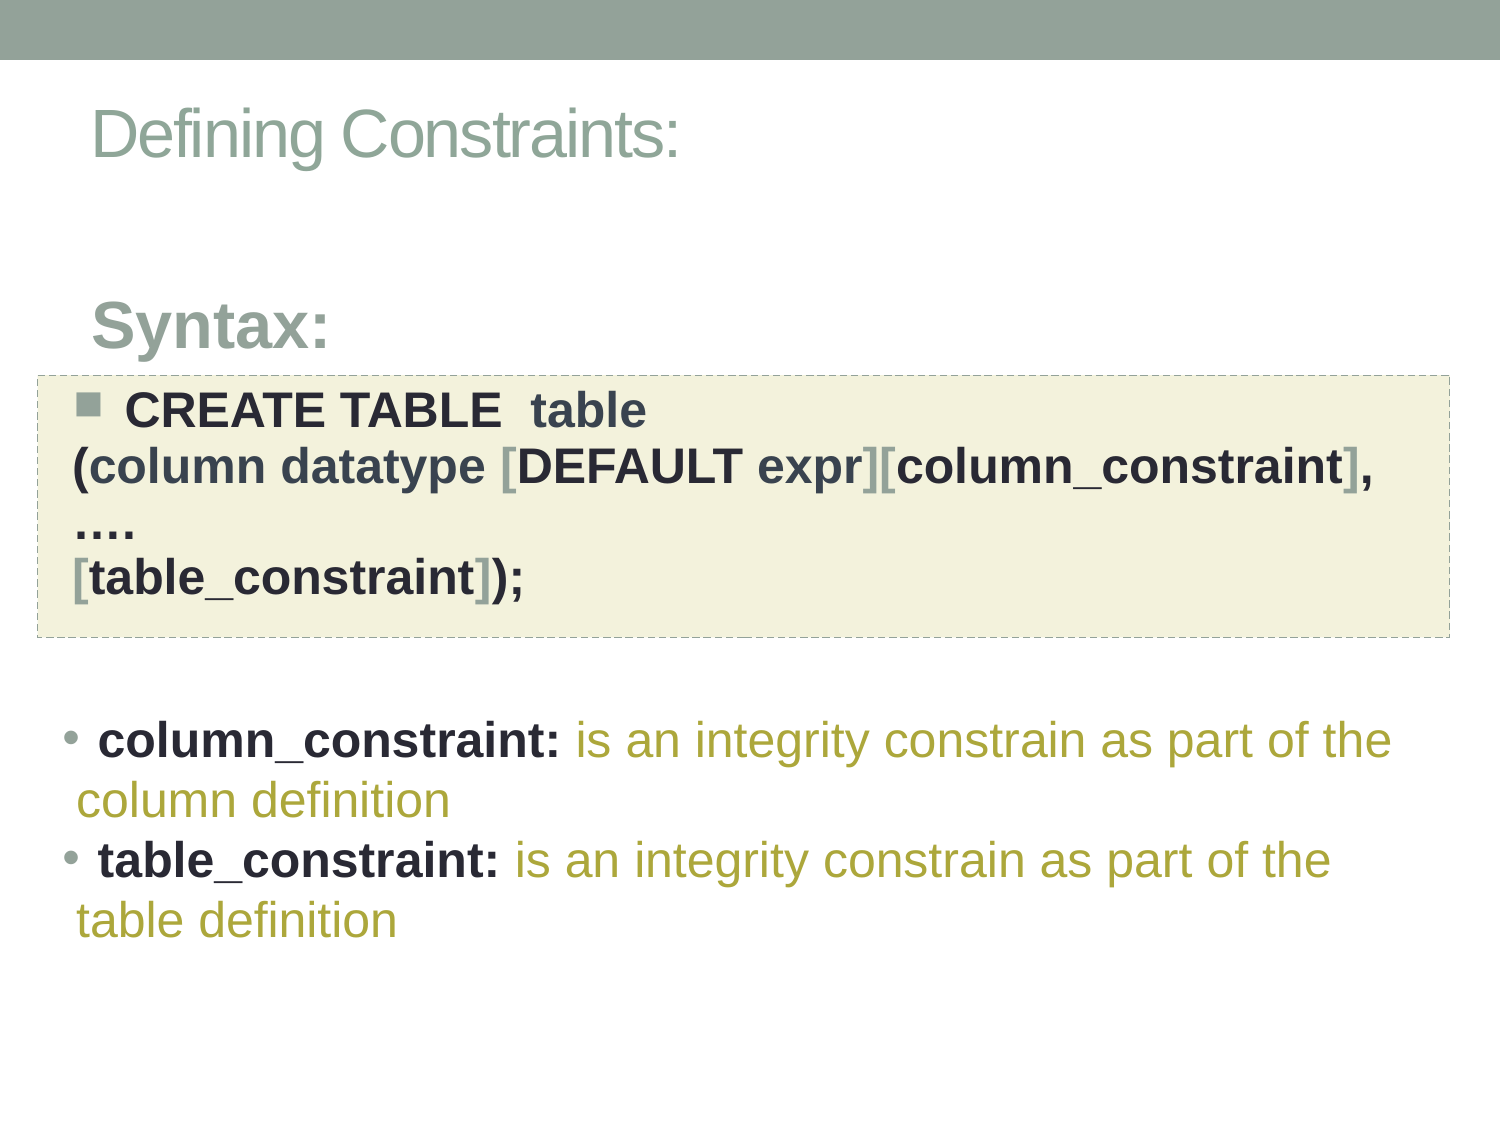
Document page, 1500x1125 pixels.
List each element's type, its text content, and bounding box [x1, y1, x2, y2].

text_box column_constraint: is an integrity constrain as part of the column definition table_constraint: is an integrity constrain as part of the table definition [47, 699, 1408, 1015]
title Defining Constraints: During Table Creation [75, 69, 1425, 275]
list CREATE TABLE table (column datatype [DEFAULT expr][column_constraint], …. [table_constraint]); [37, 375, 1450, 638]
text_box Syntax: [76, 274, 347, 370]
